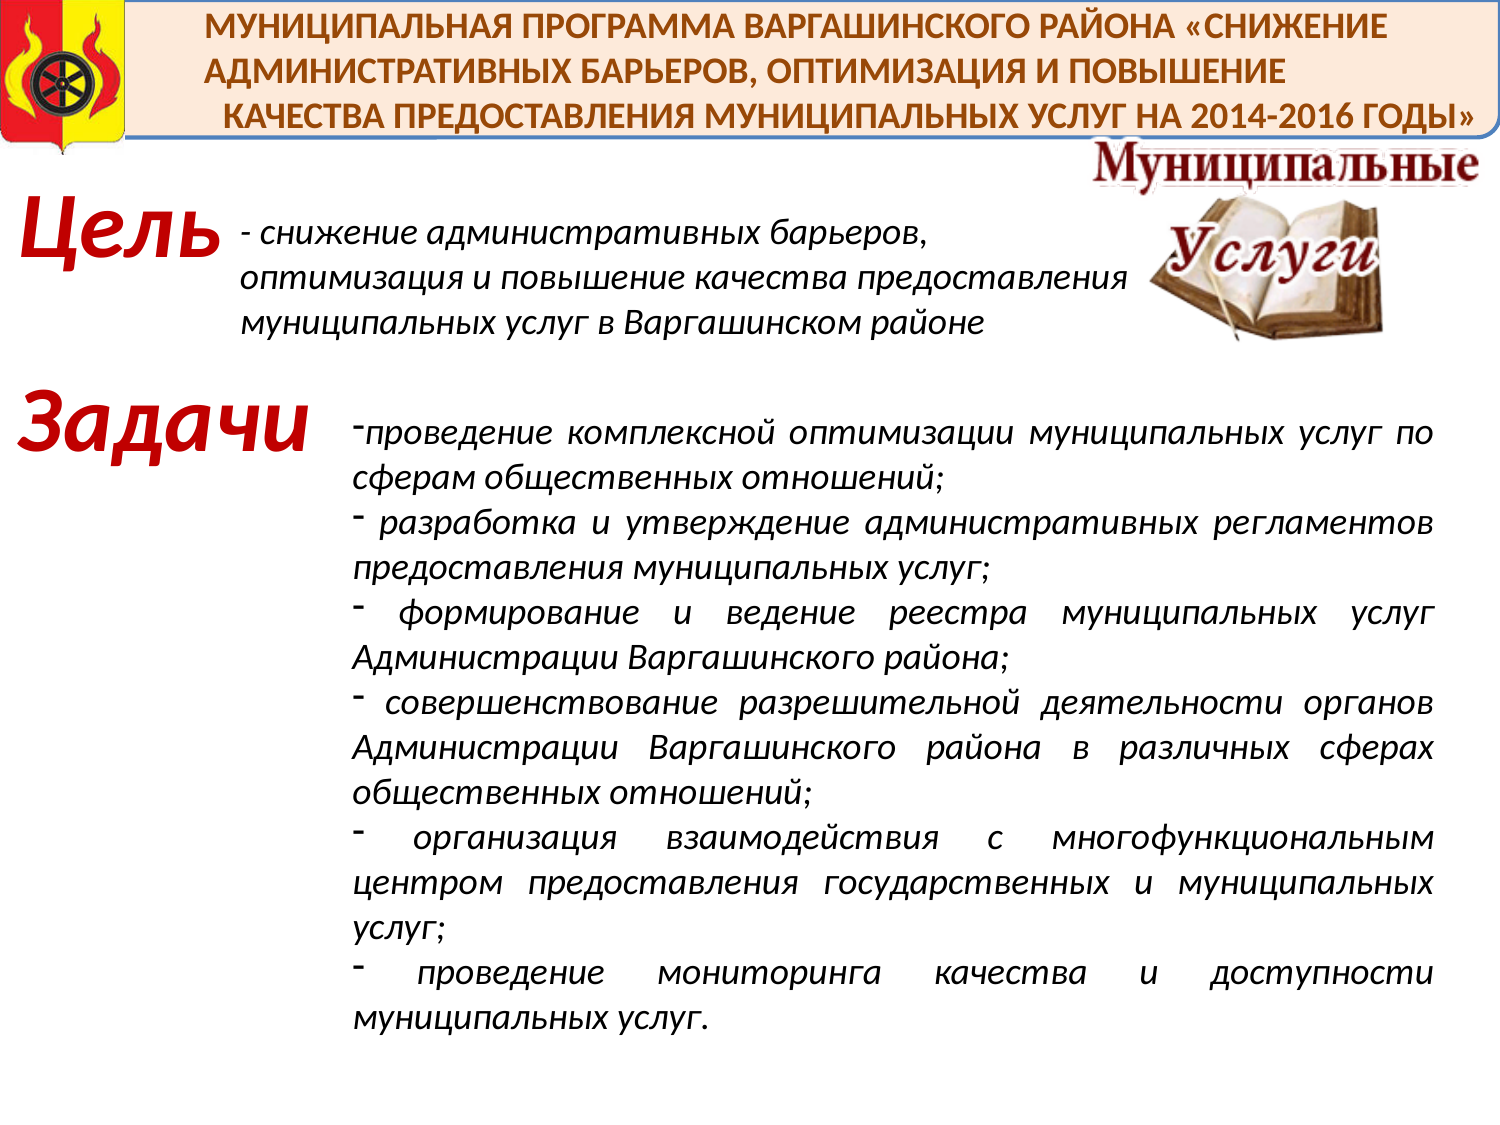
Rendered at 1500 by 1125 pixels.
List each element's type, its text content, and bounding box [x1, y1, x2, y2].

text_box проведение комплексной оптимизации муниципальных услуг по сферам общественных отношений; разработка и утверждение административных регламентов предоставления муниципальных услуг; формирование и ведение реестра муниципальных услуг Администрации Варгашинского района; совершенствование разрешительной деятельности органов Администрации Варгашинского района в различных сферах общественных отношений; организация взаимодействия с многофункциональным центром предоставления государственных и муниципальных услуг; проведение мониторинга качества и доступности муниципальных услуг. [337, 399, 1450, 1045]
text_box - снижение административных барьеров, оптимизация и повышение качества предоставления муниципальных услуг в Варгашинском районе [225, 199, 1067, 350]
text_box МУНИЦИПАЛЬНАЯ ПРОГРАММА ВАРГАШИНСКОГО РАЙОНА «СНИЖЕНИЕ АДМИНИСТРАТИВНЫХ БАРЬЕРОВ, ОПТИМИЗАЦИЯ И ПОВЫШЕНИЕ КАЧЕСТВА ПРЕДОСТАВЛЕНИЯ МУНИЦИПАЛЬНЫХ УСЛУГ НА 2014-2016 ГОДЫ» [126, 0, 1500, 140]
text_box Цель [2, 137, 264, 288]
text_box Задачи [1, 350, 327, 613]
picture [1072, 112, 1500, 357]
picture [0, 0, 126, 156]
